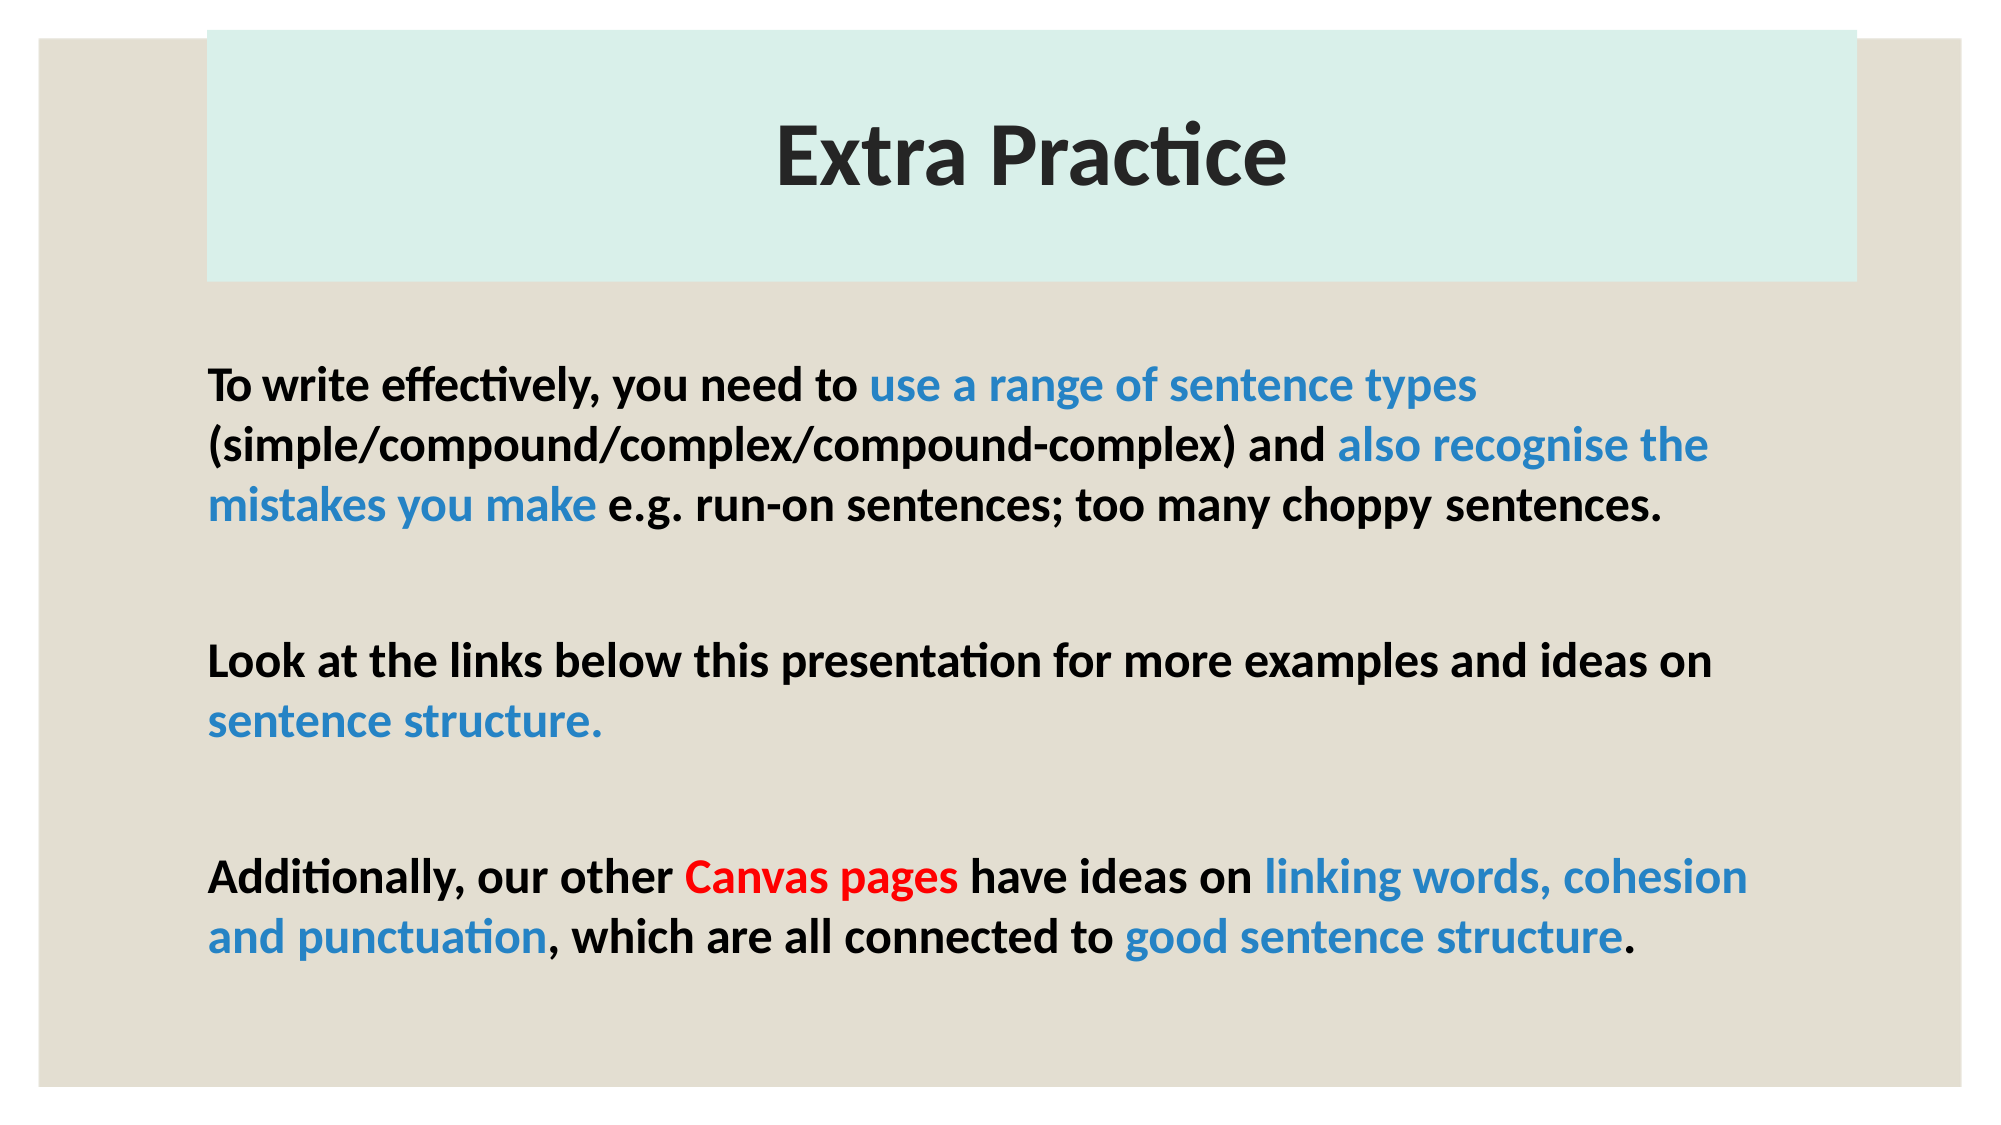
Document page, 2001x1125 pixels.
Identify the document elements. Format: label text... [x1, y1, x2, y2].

title Extra Practice [207, 29, 1858, 282]
picture [38, 38, 1962, 1087]
text_box To write effectively, you need to use a range of sentence types (simple/compound/complex/compound-complex) and also recognise the mistakes you make e.g. run-on sentences; too many choppy sentences. Look at the links below this presentation for more examples and ideas on sentence structure. Additionally, our other Canvas pages have ideas on linking words, cohesion and punctuation, which are all connected to good sentence structure. [205, 348, 1762, 964]
